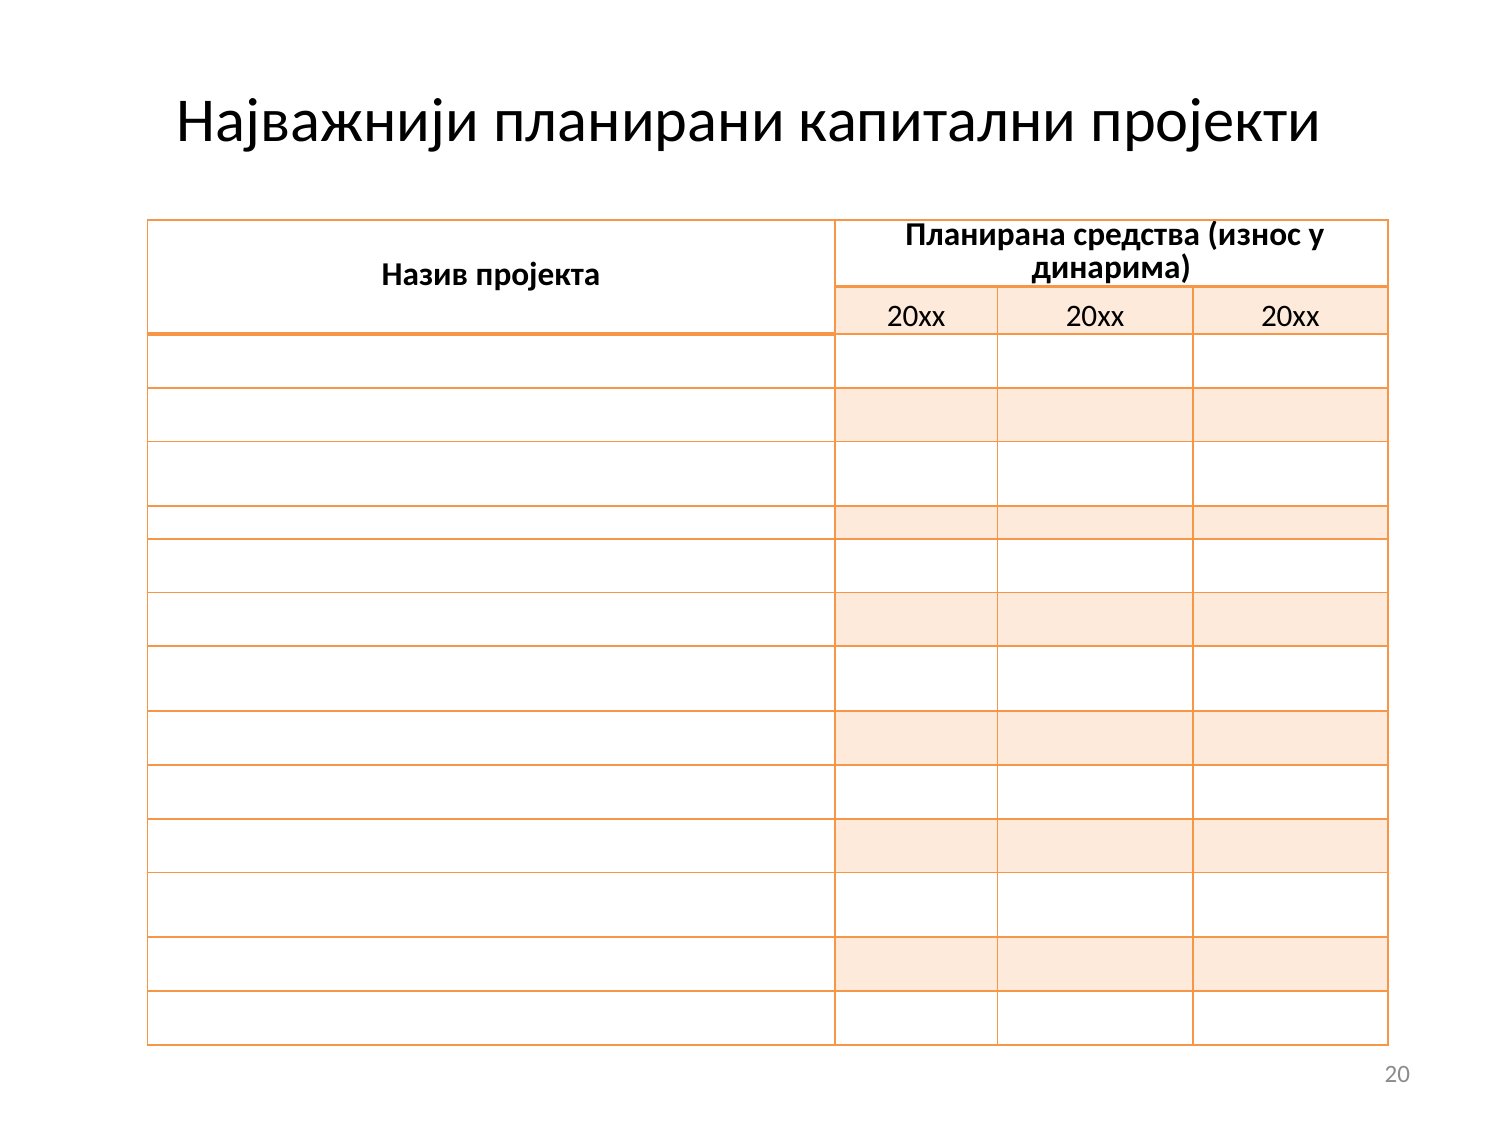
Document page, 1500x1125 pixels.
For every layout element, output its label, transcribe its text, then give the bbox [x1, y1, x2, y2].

table_cell 20хх [836, 288, 997, 333]
table_cell [1194, 335, 1387, 387]
table_cell [836, 992, 997, 1044]
table_cell [998, 873, 1192, 936]
table_cell [998, 766, 1192, 818]
table_cell [148, 766, 834, 818]
table_cell [836, 540, 997, 592]
table_cell [148, 336, 834, 387]
table_cell [148, 507, 834, 538]
table_cell [148, 647, 834, 710]
table_cell [148, 992, 834, 1044]
table_cell [148, 389, 834, 441]
table_cell [836, 712, 997, 764]
slide_number 20 [1074, 1042, 1425, 1103]
table_cell [1194, 938, 1387, 990]
table_cell [1194, 992, 1387, 1042]
table_cell [836, 593, 997, 645]
table_cell [148, 593, 834, 645]
table_cell [1194, 647, 1387, 710]
table_cell [998, 712, 1192, 764]
table_cell [148, 938, 834, 990]
table_cell [836, 766, 997, 818]
table_header Планирана средства (износ у динарима) [836, 221, 1387, 285]
table_cell [836, 335, 997, 387]
table_cell [998, 442, 1192, 505]
table_cell [836, 873, 997, 936]
table_cell [148, 540, 834, 592]
table_cell [998, 593, 1192, 645]
table_cell [998, 540, 1192, 592]
table_header Назив пројекта [148, 221, 834, 332]
table_cell [1194, 507, 1387, 538]
table_cell [1194, 593, 1387, 645]
table_cell [1194, 540, 1387, 592]
table_cell 20хх [1194, 288, 1387, 333]
table_cell [1194, 873, 1387, 936]
table_cell [1194, 766, 1387, 818]
table_cell [148, 712, 834, 764]
table_cell [998, 820, 1192, 872]
table_cell 20хх [998, 288, 1192, 333]
table_cell [998, 507, 1192, 538]
table_cell [1194, 820, 1387, 872]
table_cell [836, 507, 997, 538]
table_cell [836, 442, 997, 505]
table_cell [836, 647, 997, 710]
table_cell [836, 389, 997, 441]
table_cell [998, 938, 1192, 990]
table_cell [148, 873, 834, 936]
table_cell [148, 820, 834, 872]
table_cell [148, 442, 834, 505]
table_cell [998, 335, 1192, 387]
table_cell [836, 938, 997, 990]
table_cell [1194, 389, 1387, 441]
table_cell [1194, 442, 1387, 505]
table_cell [998, 647, 1192, 710]
table_cell [836, 820, 997, 872]
table_cell [1194, 712, 1387, 764]
title Најважнији планирани капитални пројекти [75, 45, 1425, 189]
table_cell [998, 389, 1192, 441]
table_cell [998, 992, 1192, 1044]
